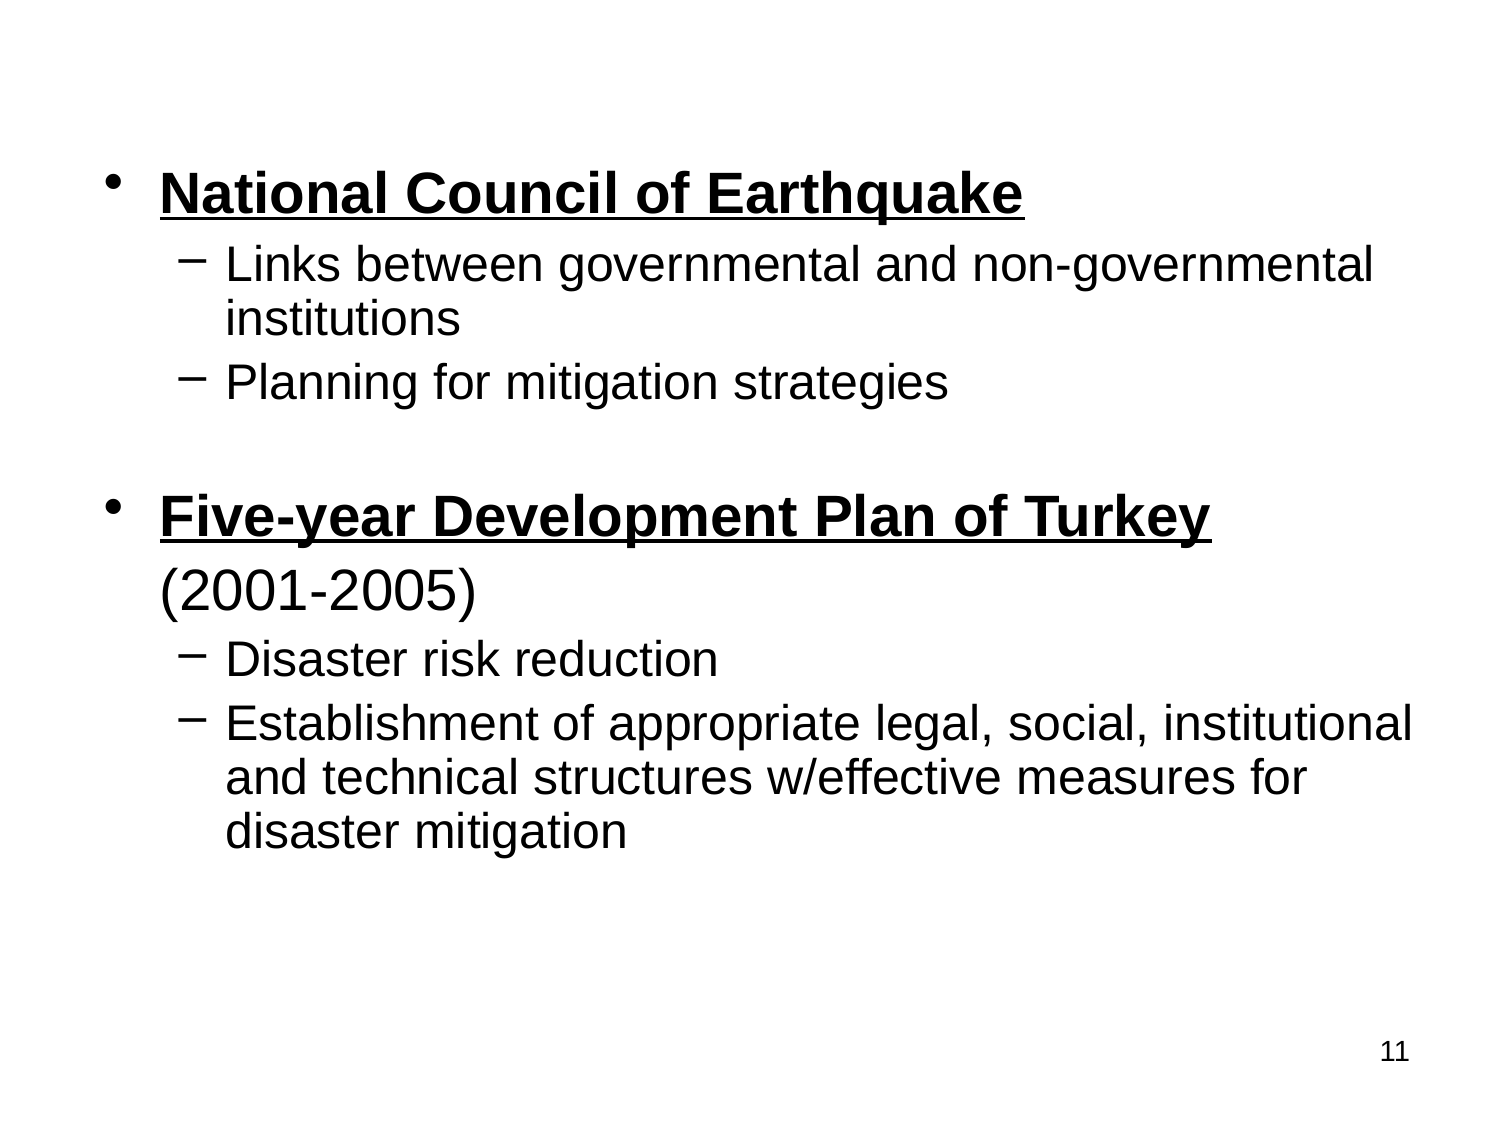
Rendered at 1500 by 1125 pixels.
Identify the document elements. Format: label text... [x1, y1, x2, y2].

list National Council of Earthquake Links between governmental and non-governmental institutions Planning for mitigation strategies Five-year Development Plan of Turkey (2001-2005) Disaster risk reduction Establishment of appropriate legal, social, institutional and technical structures w/effective measures for disaster mitigation [88, 148, 1500, 1036]
slide_number 11 [1074, 1036, 1426, 1103]
